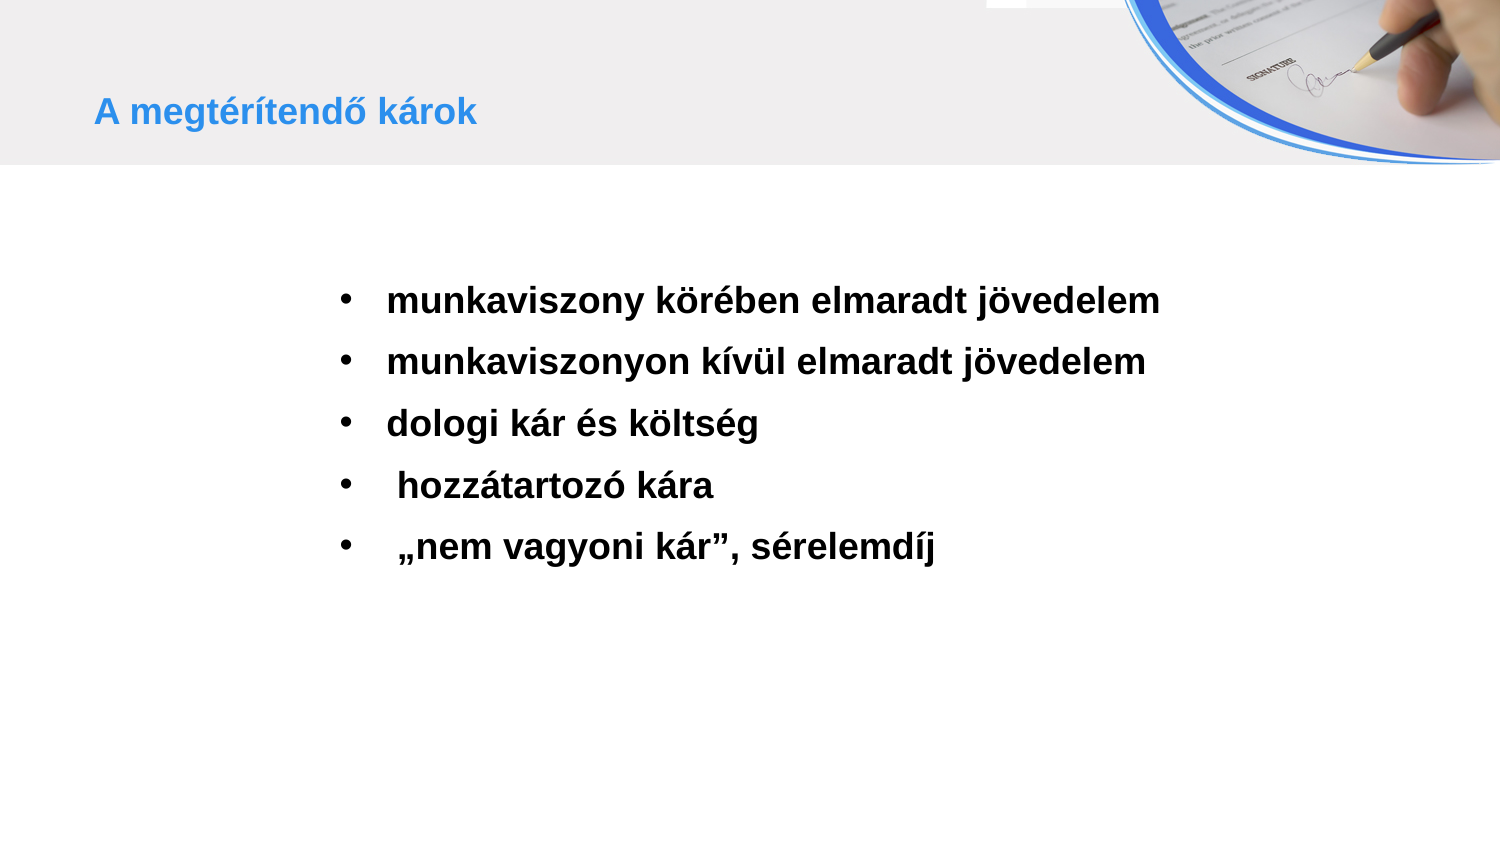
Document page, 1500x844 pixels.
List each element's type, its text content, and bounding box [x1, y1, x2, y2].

text_box munkaviszony körében elmaradt jövedelem munkaviszonyon kívül elmaradt jövedelem dologi kár és költség hozzátartozó kára „nem vagyoni kár”, sérelemdíj [324, 268, 1409, 637]
picture [0, 0, 1500, 844]
text_box A megtérítendő károk [78, 79, 493, 139]
